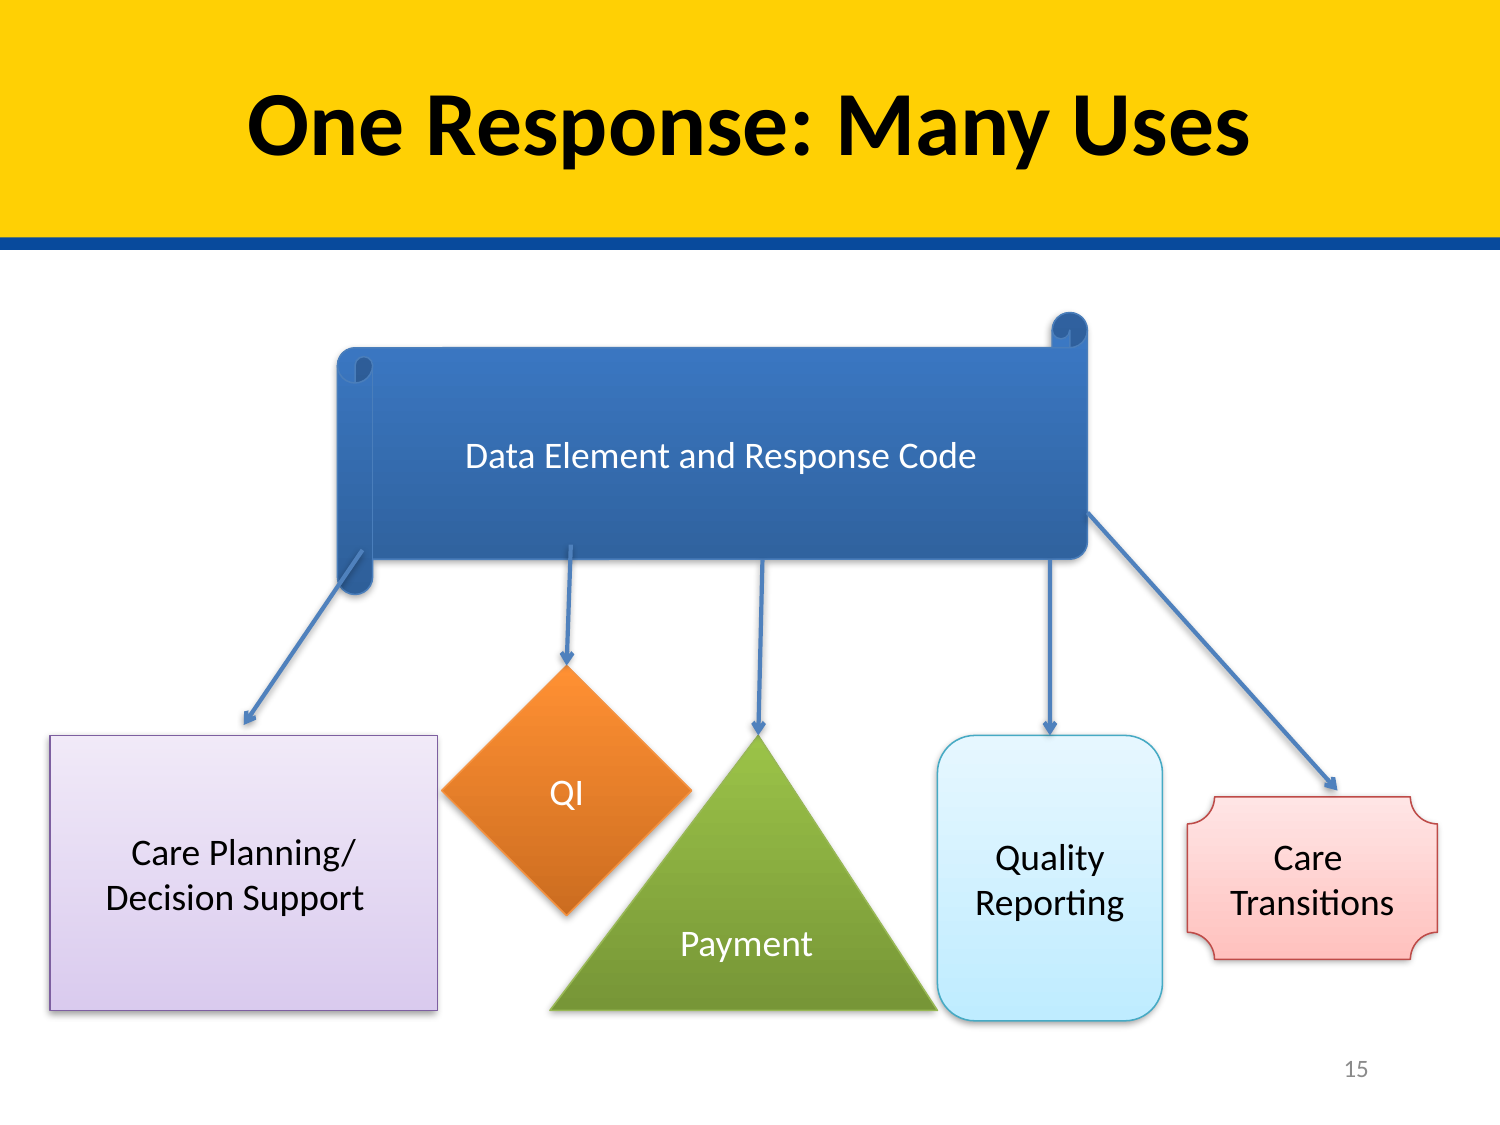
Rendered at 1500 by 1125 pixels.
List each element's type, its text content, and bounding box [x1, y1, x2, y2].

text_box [243, 549, 363, 726]
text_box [1087, 512, 1338, 791]
text_box Care Transitions [1186, 796, 1439, 961]
title One Response: Many Uses [0, 0, 1500, 238]
text_box Care Planning/ Decision Support [49, 735, 438, 1011]
text_box Data Element and Response Code [336, 311, 1089, 592]
text_box Payment [549, 740, 939, 1012]
text_box QI [441, 670, 693, 917]
slide_number 15 [1275, 1037, 1438, 1098]
text_box Quality Reporting [936, 734, 1164, 1022]
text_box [758, 559, 763, 736]
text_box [566, 544, 572, 666]
